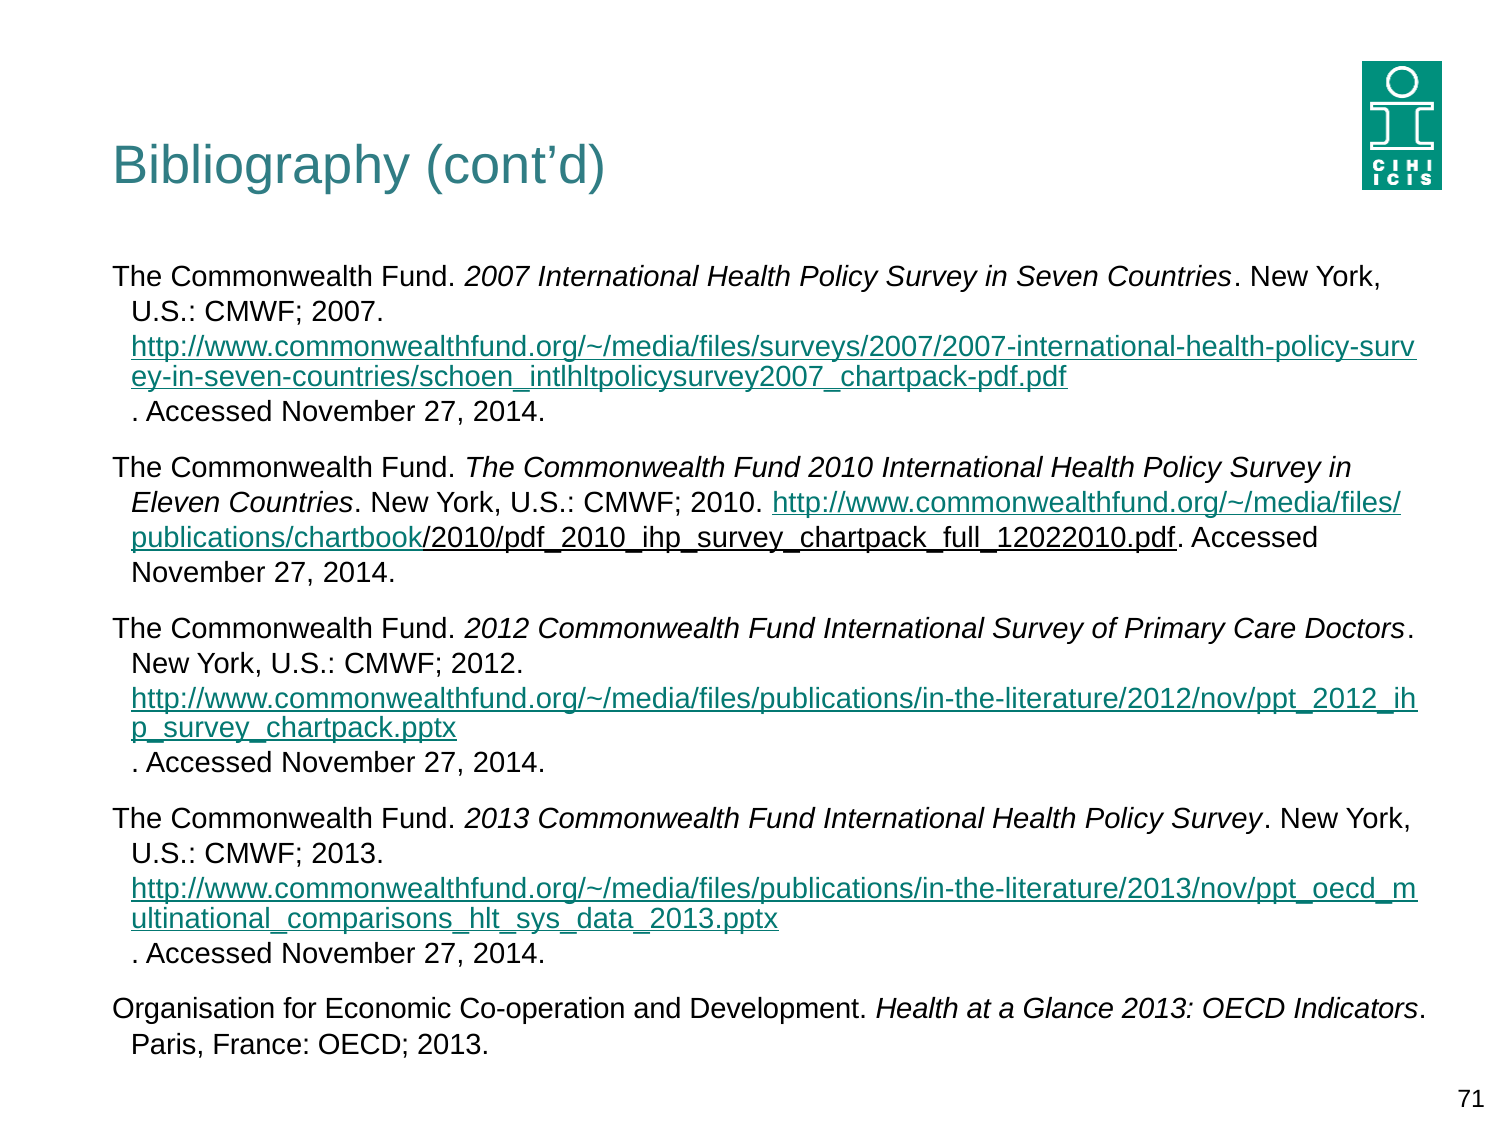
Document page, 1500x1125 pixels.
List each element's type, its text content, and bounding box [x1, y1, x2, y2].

slide_number 71 [1337, 1074, 1500, 1125]
picture [1362, 61, 1442, 190]
title Bibliography (cont’d) [97, 86, 1350, 237]
list The Commonwealth Fund. 2007 International Health Policy Survey in Seven Countries. New York, U.S.: CMWF; 2007. http://www.commonwealthfund.org/~/media/files/surveys/2007/2007-international-health-policy-survey-in-seven-countries/schoen_intlhltpolicysurvey2007_chartpack-pdf.pdf. Accessed November 27, 2014. The Commonwealth Fund. The Commonwealth Fund 2010 International Health Policy Survey in Eleven Countries. New York, U.S.: CMWF; 2010. http://www.commonwealthfund.org/~/media/files/ publications/chartbook/2010/pdf_2010_ihp_survey_chartpack_full_12022010.pdf. Accessed November 27, 2014. The Commonwealth Fund. 2012 Commonwealth Fund International Survey of Primary Care Doctors. New York, U.S.: CMWF; 2012. http://www.commonwealthfund.org/~/media/files/publications/in-the-literature/2012/nov/ppt_2012_ihp_survey_chartpack.pptx. Accessed November 27, 2014. The Commonwealth Fund. 2013 Commonwealth Fund International Health Policy Survey. New York, U.S.: CMWF; 2013. http://www.commonwealthfund.org/~/media/files/publications/in-the-literature/2013/nov/ppt_oecd_multinational_comparisons_hlt_sys_data_2013.pptx. Accessed November 27, 2014. Organisation for Economic Co-operation and Development. Health at a Glance 2013: OECD Indicators. Paris, France: OECD; 2013. [97, 249, 1448, 1063]
